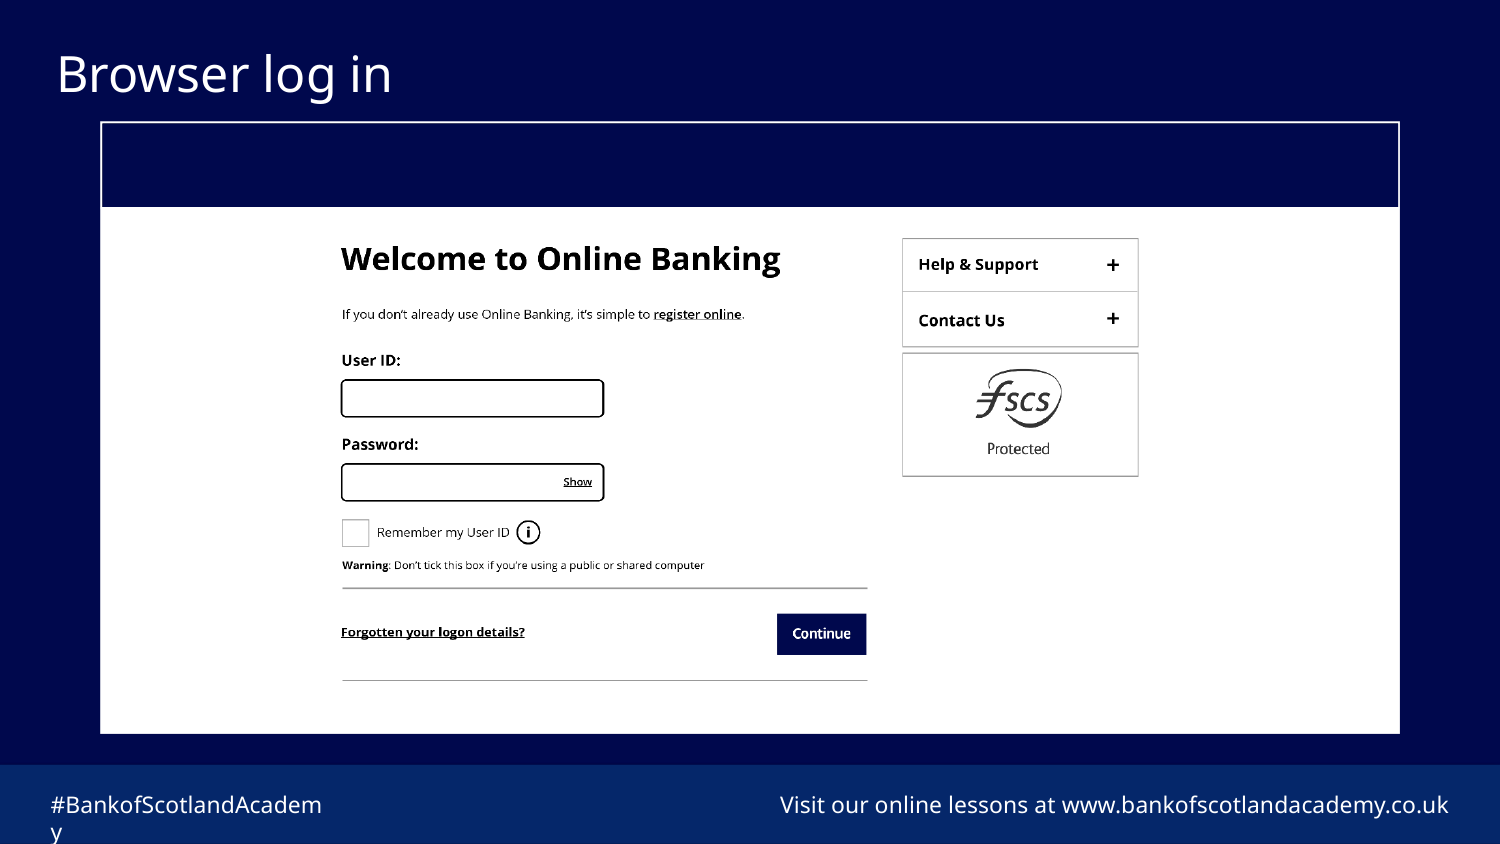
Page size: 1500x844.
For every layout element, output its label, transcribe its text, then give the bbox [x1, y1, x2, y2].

title Browser log in [41, 41, 721, 112]
picture [100, 121, 1400, 734]
